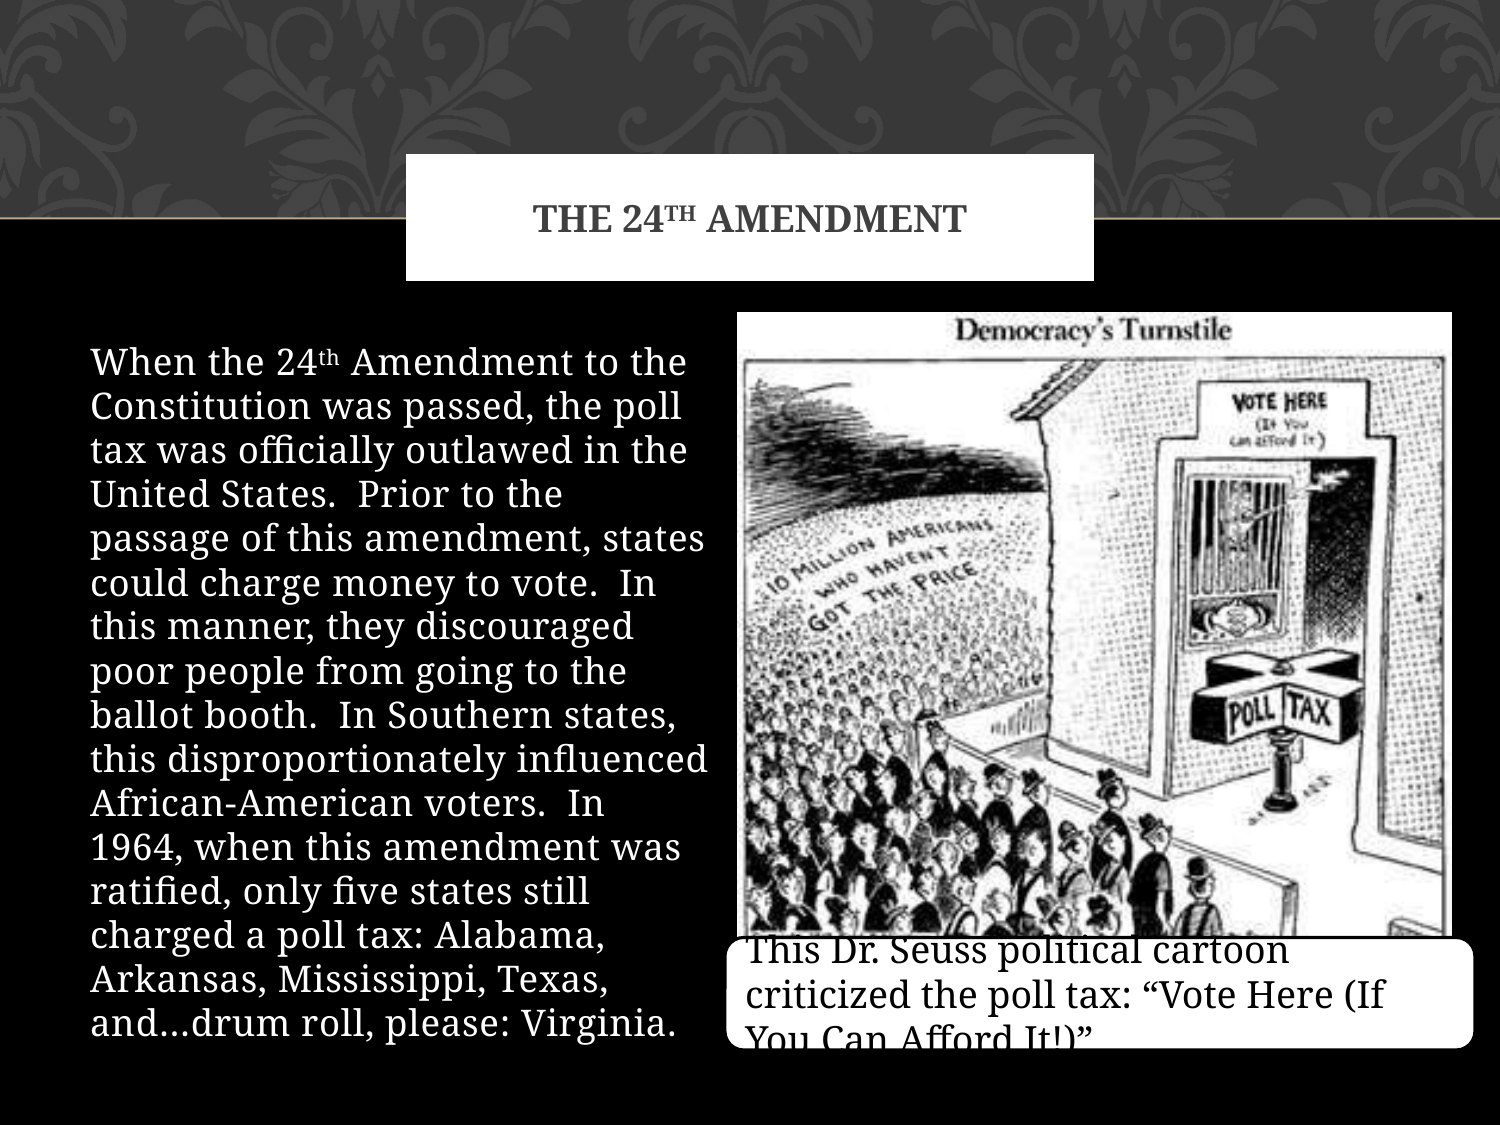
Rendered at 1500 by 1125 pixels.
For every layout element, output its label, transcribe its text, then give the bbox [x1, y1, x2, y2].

text_box This Dr. Seuss political cartoon criticized the poll tax: “Vote Here (If You Can Afford It!)” [723, 936, 1477, 1052]
list When the 24th Amendment to the Constitution was passed, the poll tax was officially outlawed in the United States. Prior to the passage of this amendment, states could charge money to vote. In this manner, they discouraged poor people from going to the ballot booth. In Southern states, this disproportionately influenced African-American voters. In 1964, when this amendment was ratified, only five states still charged a poll tax: Alabama, Arkansas, Mississippi, Texas, and…drum roll, please: Virginia. [75, 331, 725, 1063]
title The 24th amendment [406, 154, 1094, 281]
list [737, 312, 1452, 951]
